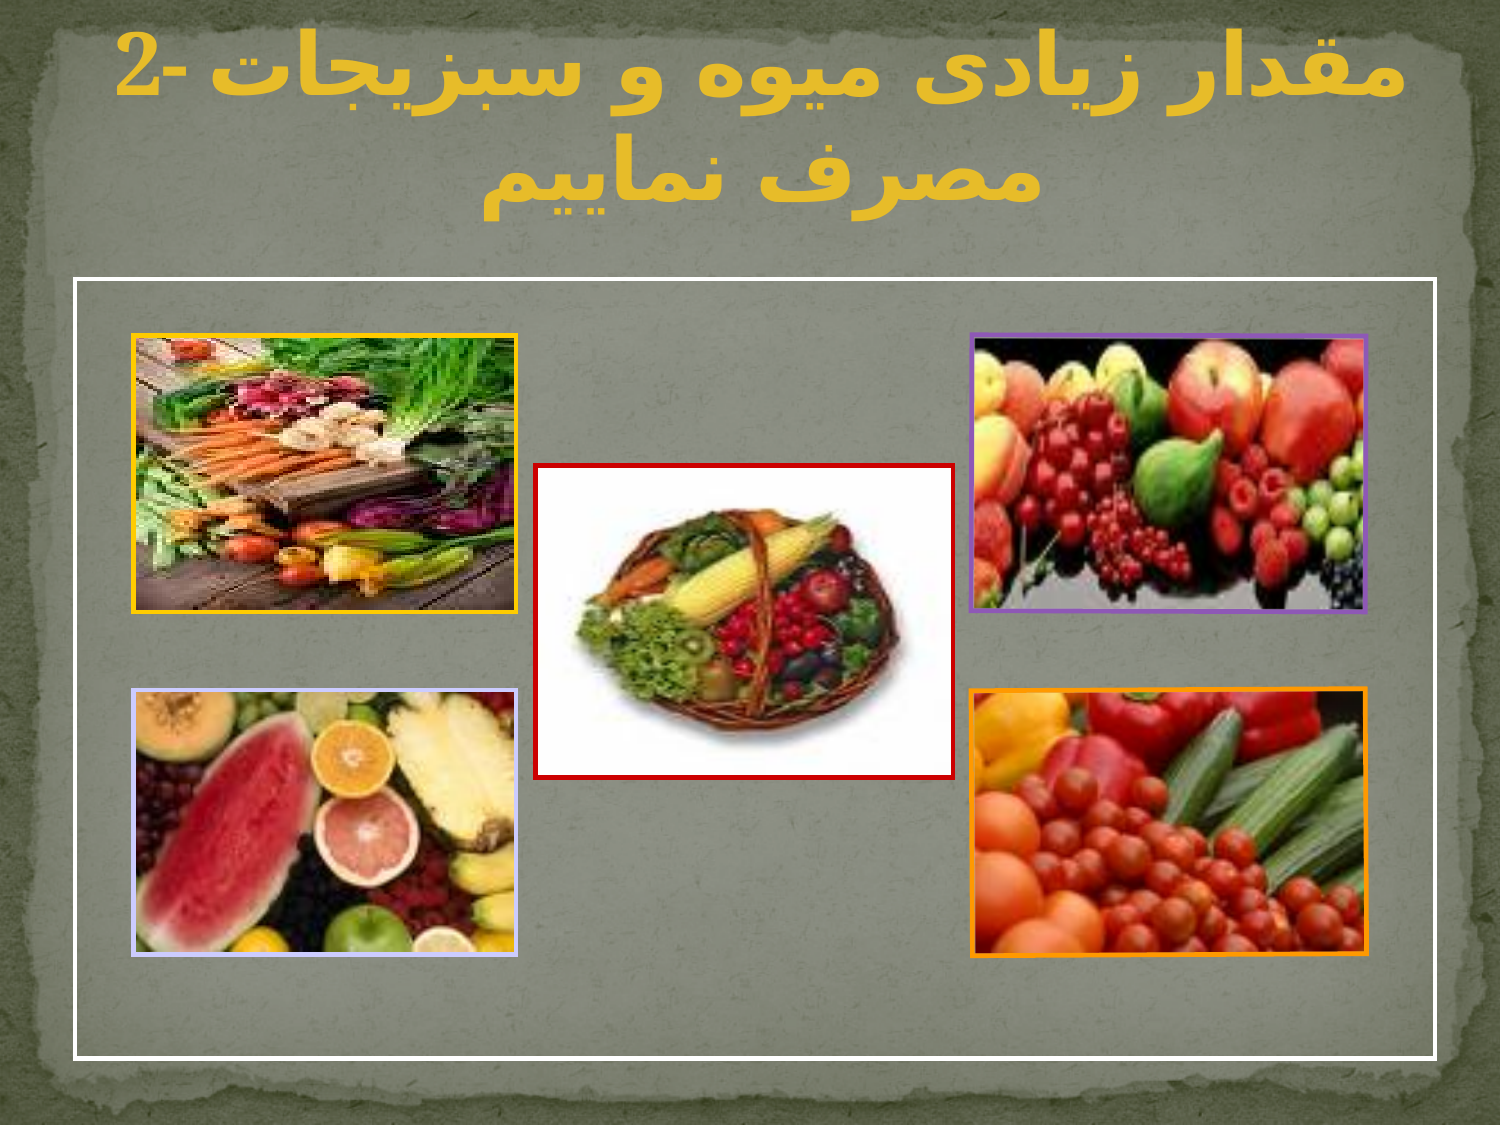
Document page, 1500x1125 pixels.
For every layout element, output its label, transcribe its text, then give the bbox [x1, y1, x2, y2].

picture [136, 338, 514, 610]
picture [974, 339, 1363, 609]
picture [136, 692, 514, 952]
picture [538, 468, 951, 775]
list [74, 278, 1436, 1059]
title 2- مقدار زیادی میوه و سبزیجات مصرف نماییم [74, 99, 1450, 225]
picture [974, 691, 1364, 953]
